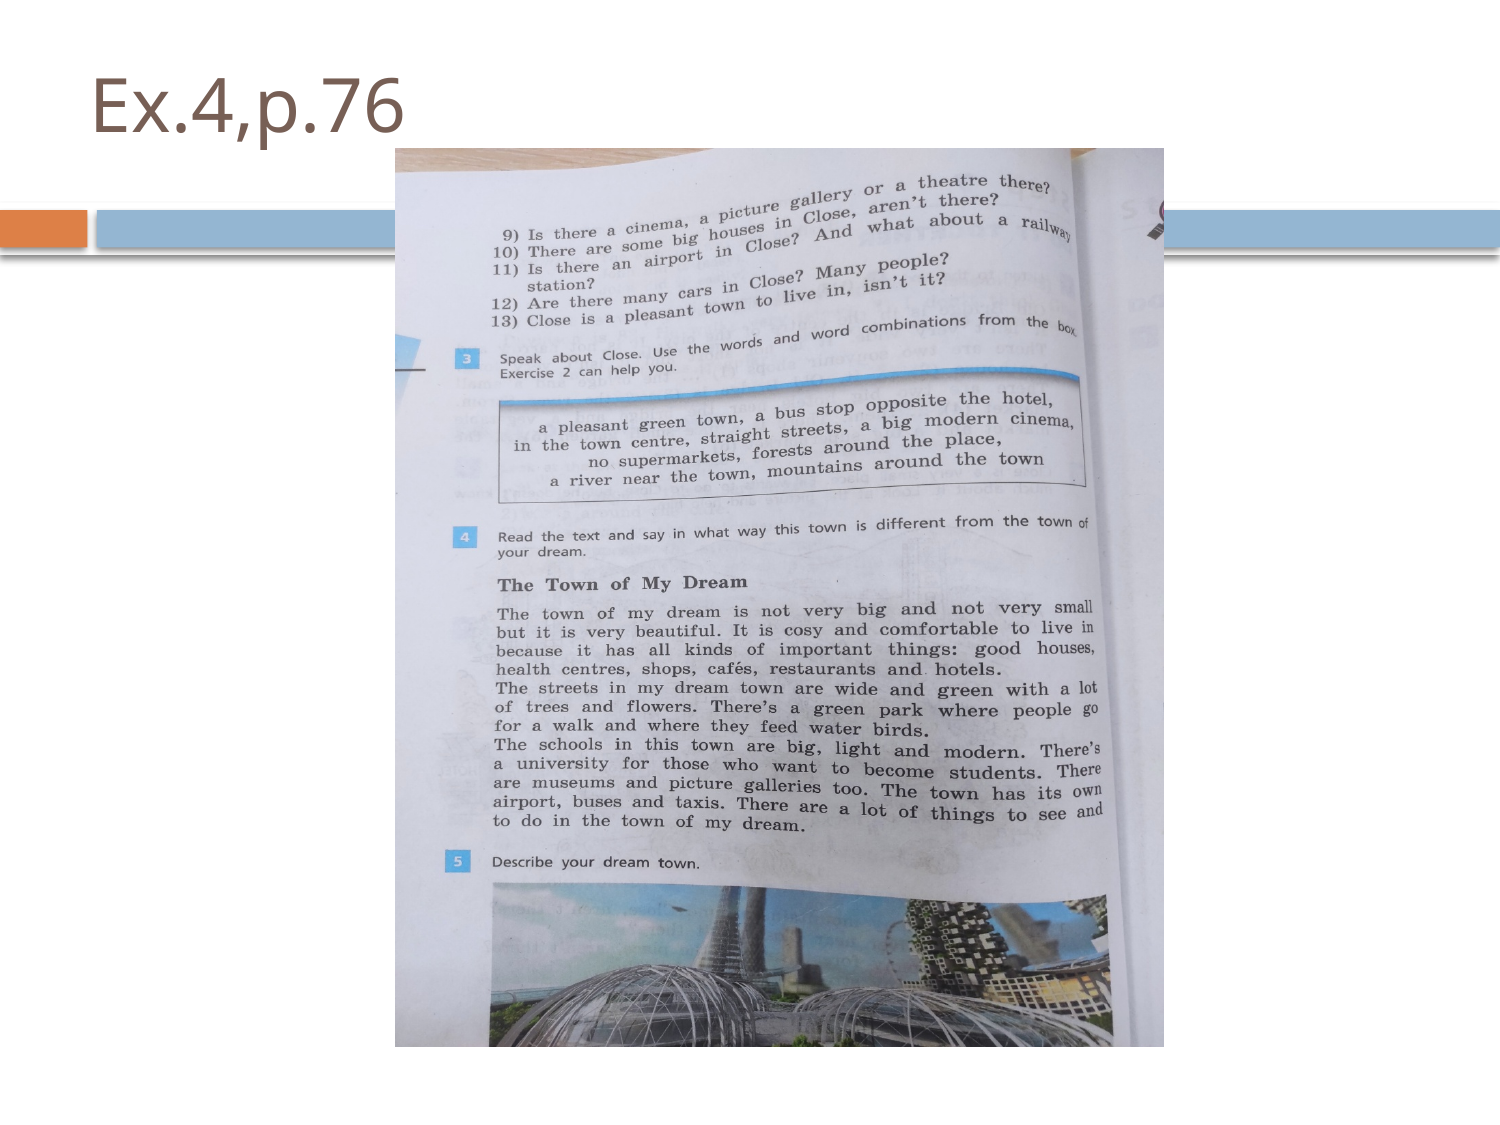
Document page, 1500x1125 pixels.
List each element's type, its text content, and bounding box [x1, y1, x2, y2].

title Ex.4,p.76 [75, 45, 1425, 161]
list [395, 148, 1164, 1048]
